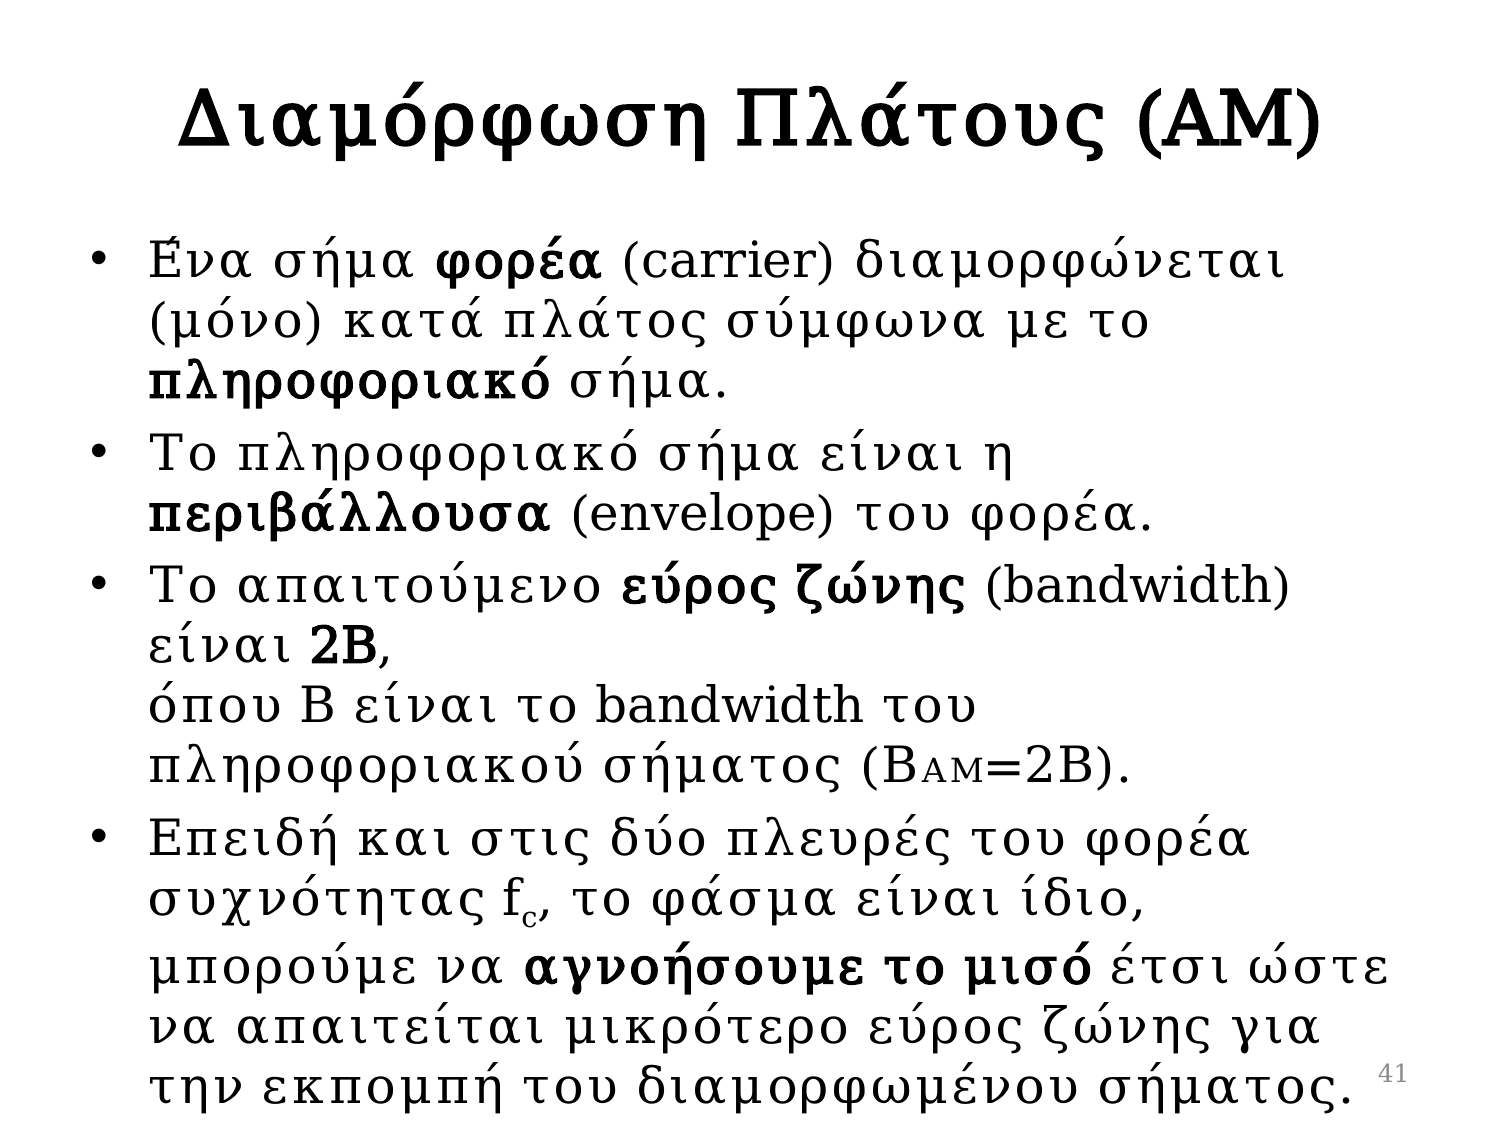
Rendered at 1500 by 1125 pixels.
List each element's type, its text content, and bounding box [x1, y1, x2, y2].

title Διαμόρφωση Πλάτους (AM) [75, 20, 1425, 209]
list Ένα σήμα φορέα (carrier) διαμορφώνεται (μόνο) κατά πλάτος σύμφωνα με το πληροφοριακό σήμα. Το πληροφοριακό σήμα είναι η περιβάλλουσα (envelope) του φορέα. Το απαιτούμενο εύρος ζώνης (bandwidth) είναι 2B, όπου B είναι το bandwidth του πληροφοριακού σήματος (ΒΑΜ=2Β). Επειδή και στις δύο πλευρές του φορέα συχνότητας fc, το φάσμα είναι ίδιο, μπορούμε να αγνοήσουμε το μισό έτσι ώστε να απαιτείται μικρότερο εύρος ζώνης για την εκπομπή του διαμορφωμένου σήματος. [75, 219, 1425, 1035]
slide_number 41 [1222, 1042, 1425, 1103]
